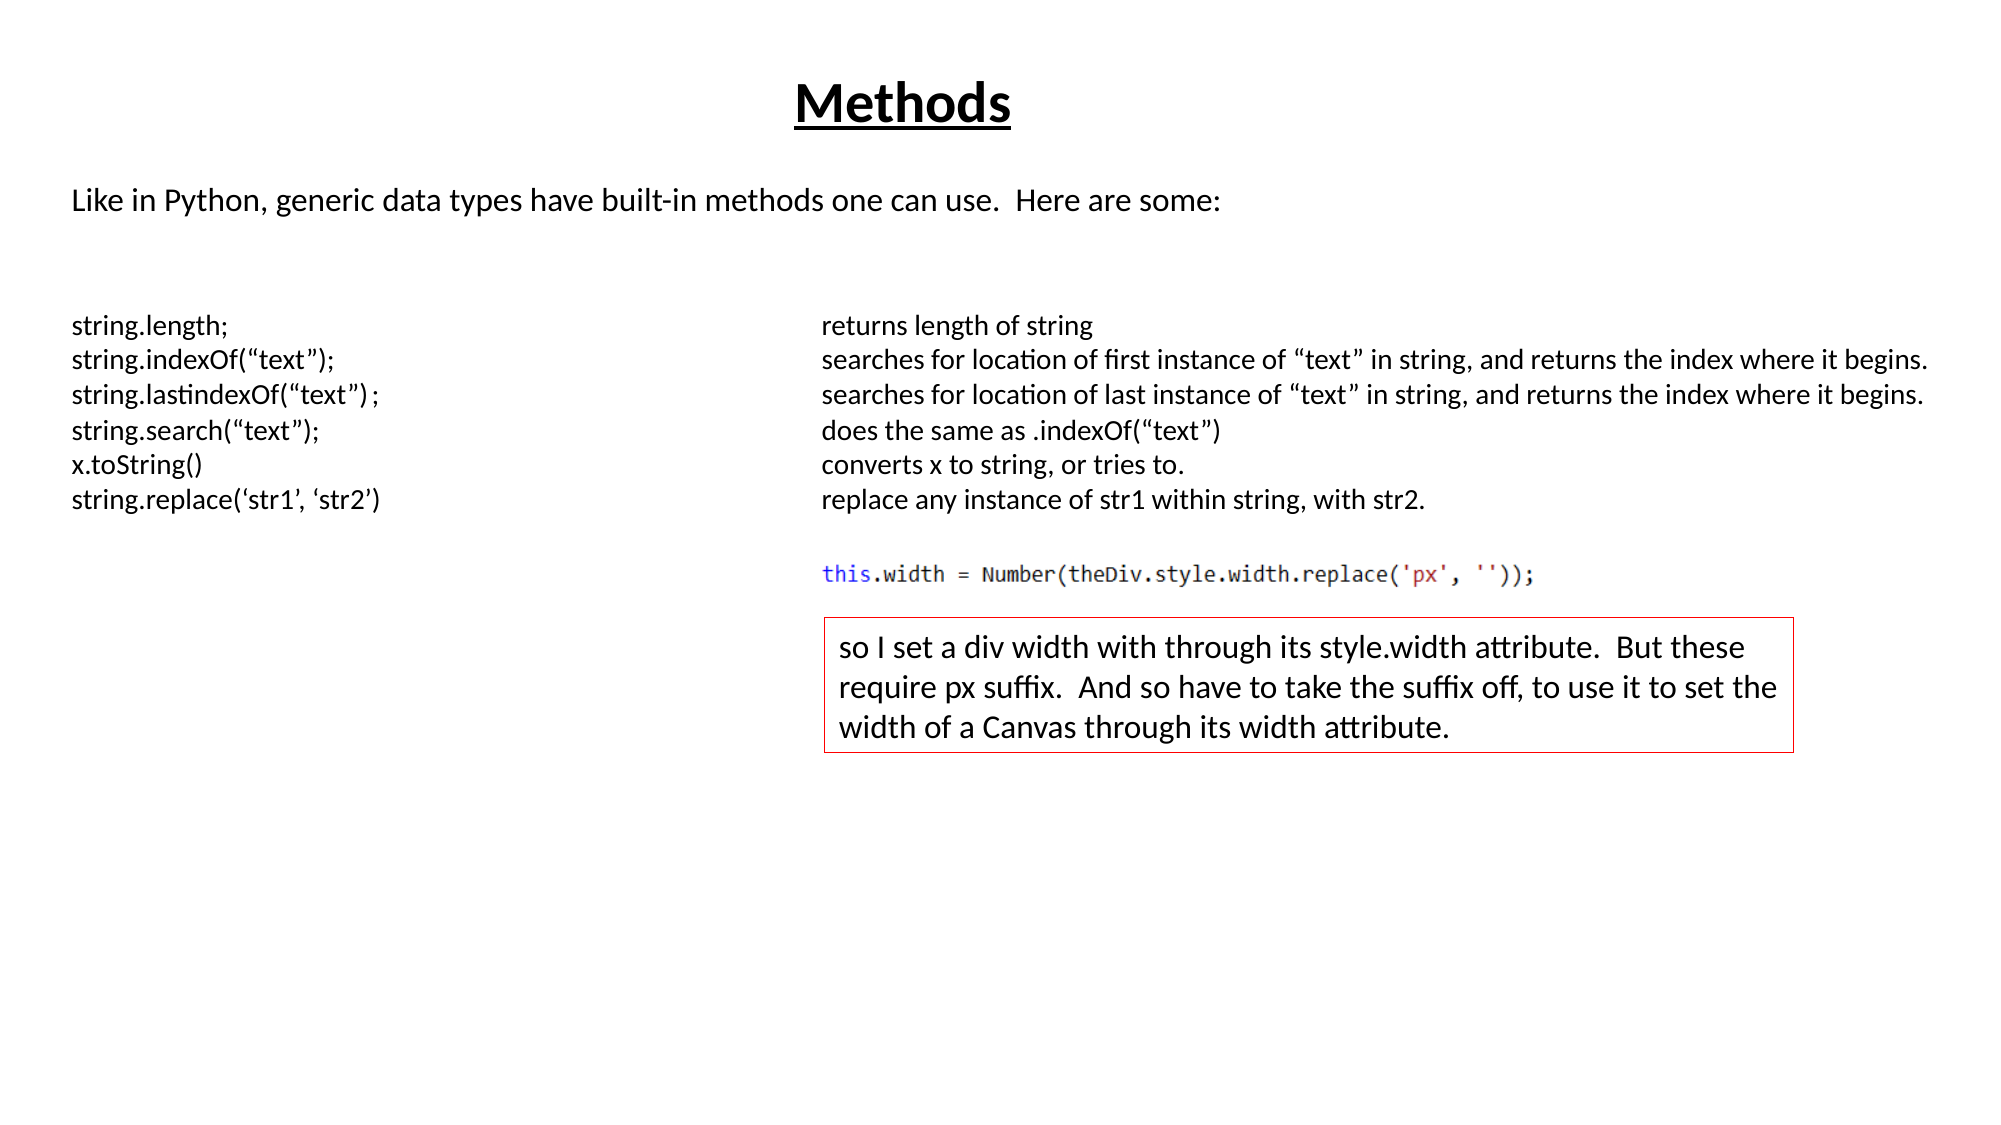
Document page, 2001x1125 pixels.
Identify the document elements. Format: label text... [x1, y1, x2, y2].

text_box Like in Python, generic data types have built-in methods one can use. Here are some: [56, 171, 1329, 226]
picture [810, 557, 1545, 591]
text_box string.length; returns length of string string.indexOf(“text”); searches for location of first instance of “text” in string, and returns the index where it begins. string.lastindexOf(“text”) ; searches for location of last instance of “text” in string, and returns the index where it begins. string.search(“text”); does the same as .indexOf(“text”) x.toString() converts x to string, or tries to. string.replace(‘str1’, ‘str2’) replace any instance of str1 within string, with str2. [56, 298, 1975, 523]
text_box so I set a div width with through its style.width attribute. But these require px suffix. And so have to take the suffix off, to use it to set the width of a Canvas through its width attribute. [824, 617, 1794, 753]
text_box Methods [779, 56, 1119, 142]
